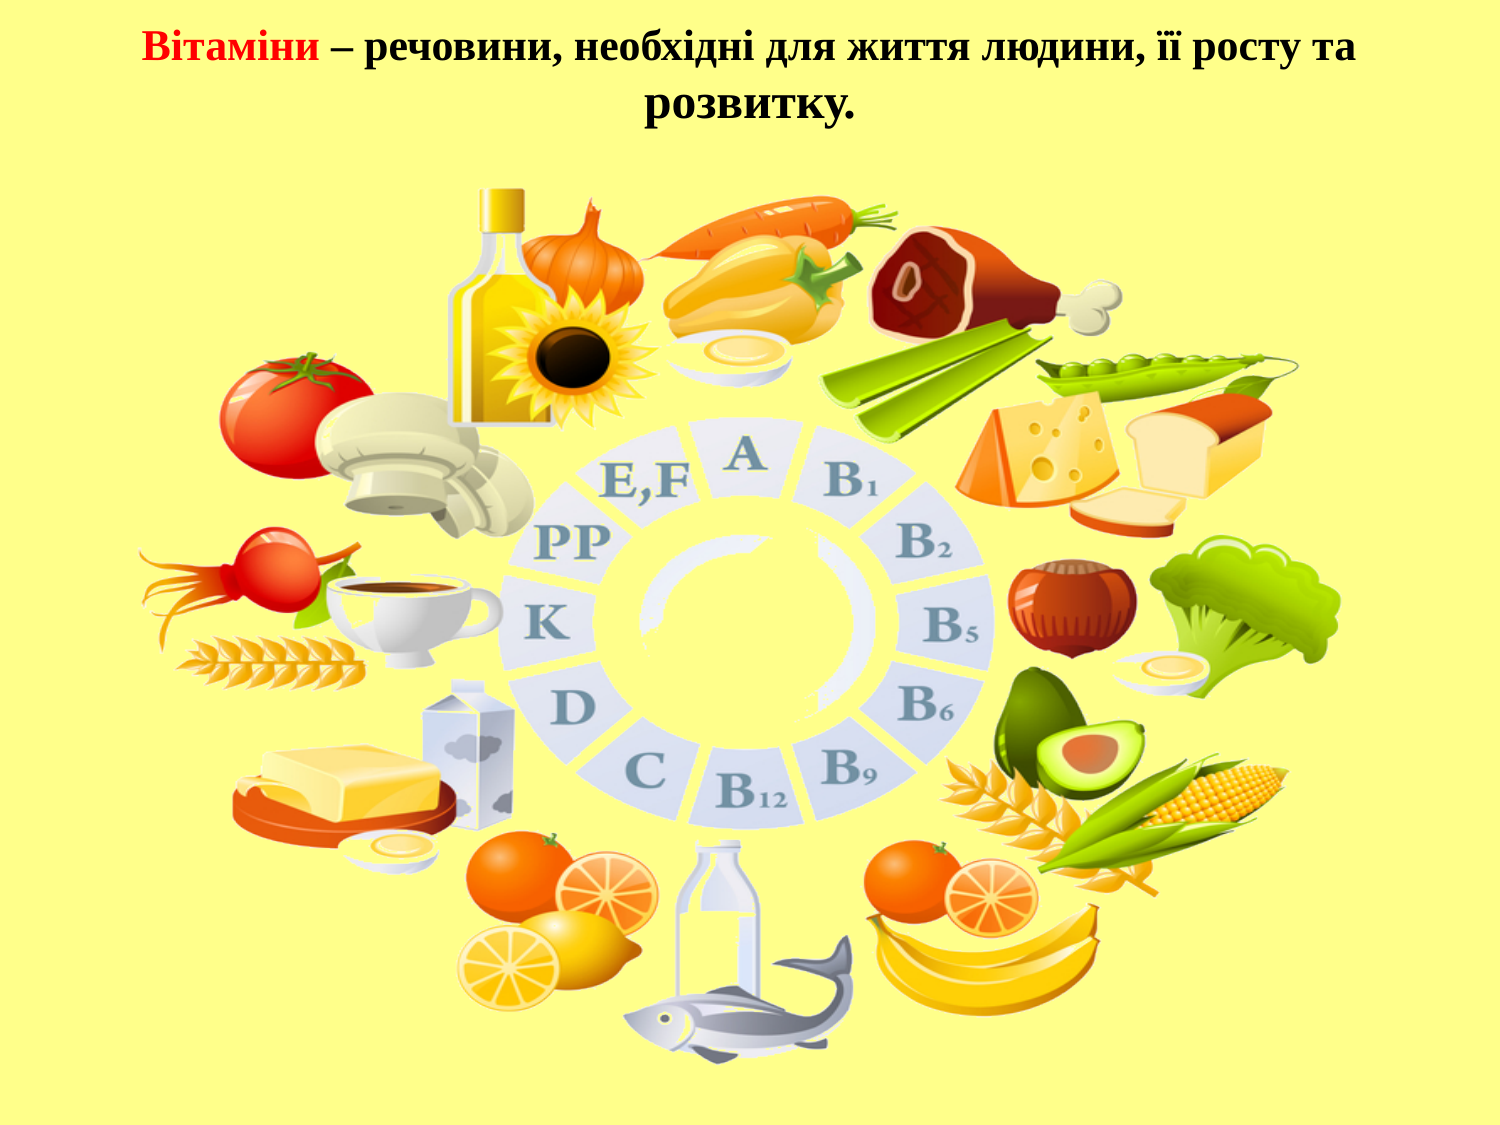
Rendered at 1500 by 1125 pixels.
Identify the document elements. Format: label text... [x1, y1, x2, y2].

title Вітаміни – речовини, необхідні для життя людини, її росту та розвитку. [75, 0, 1425, 197]
picture [76, 184, 1406, 1069]
